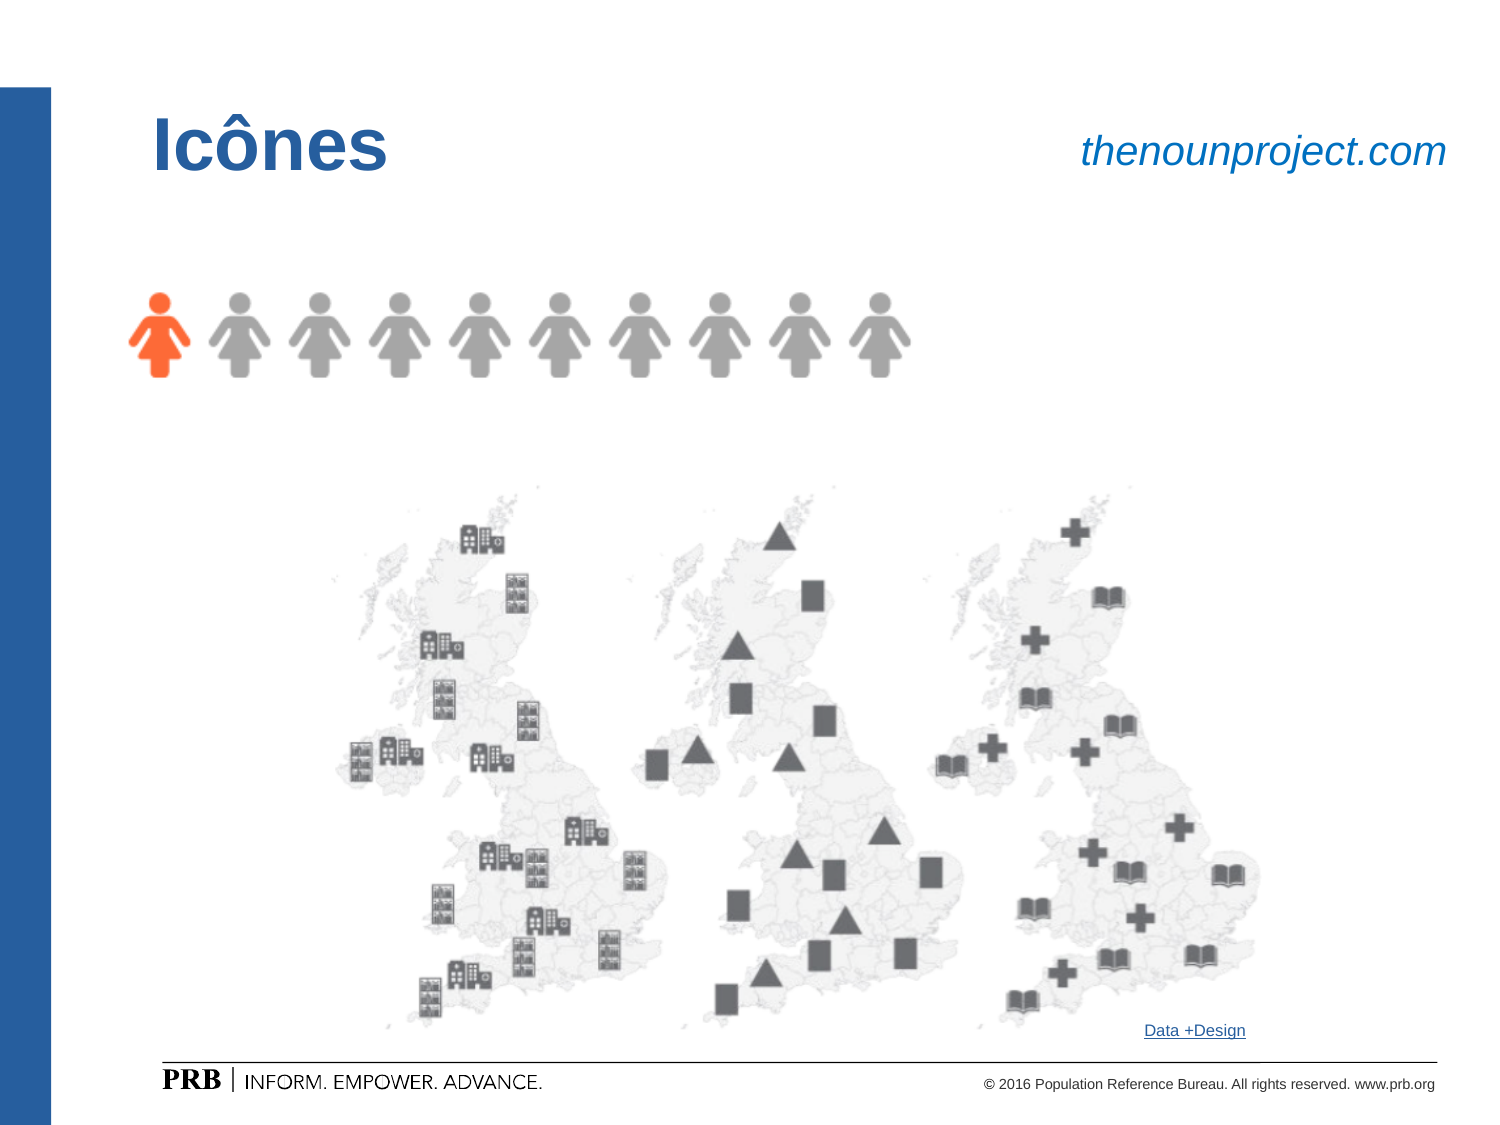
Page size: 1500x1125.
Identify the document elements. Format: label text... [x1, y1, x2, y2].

picture [299, 474, 1288, 1038]
picture [90, 257, 951, 425]
title Icônes [137, 87, 1407, 250]
text_box thenounproject.com [1065, 116, 1463, 182]
